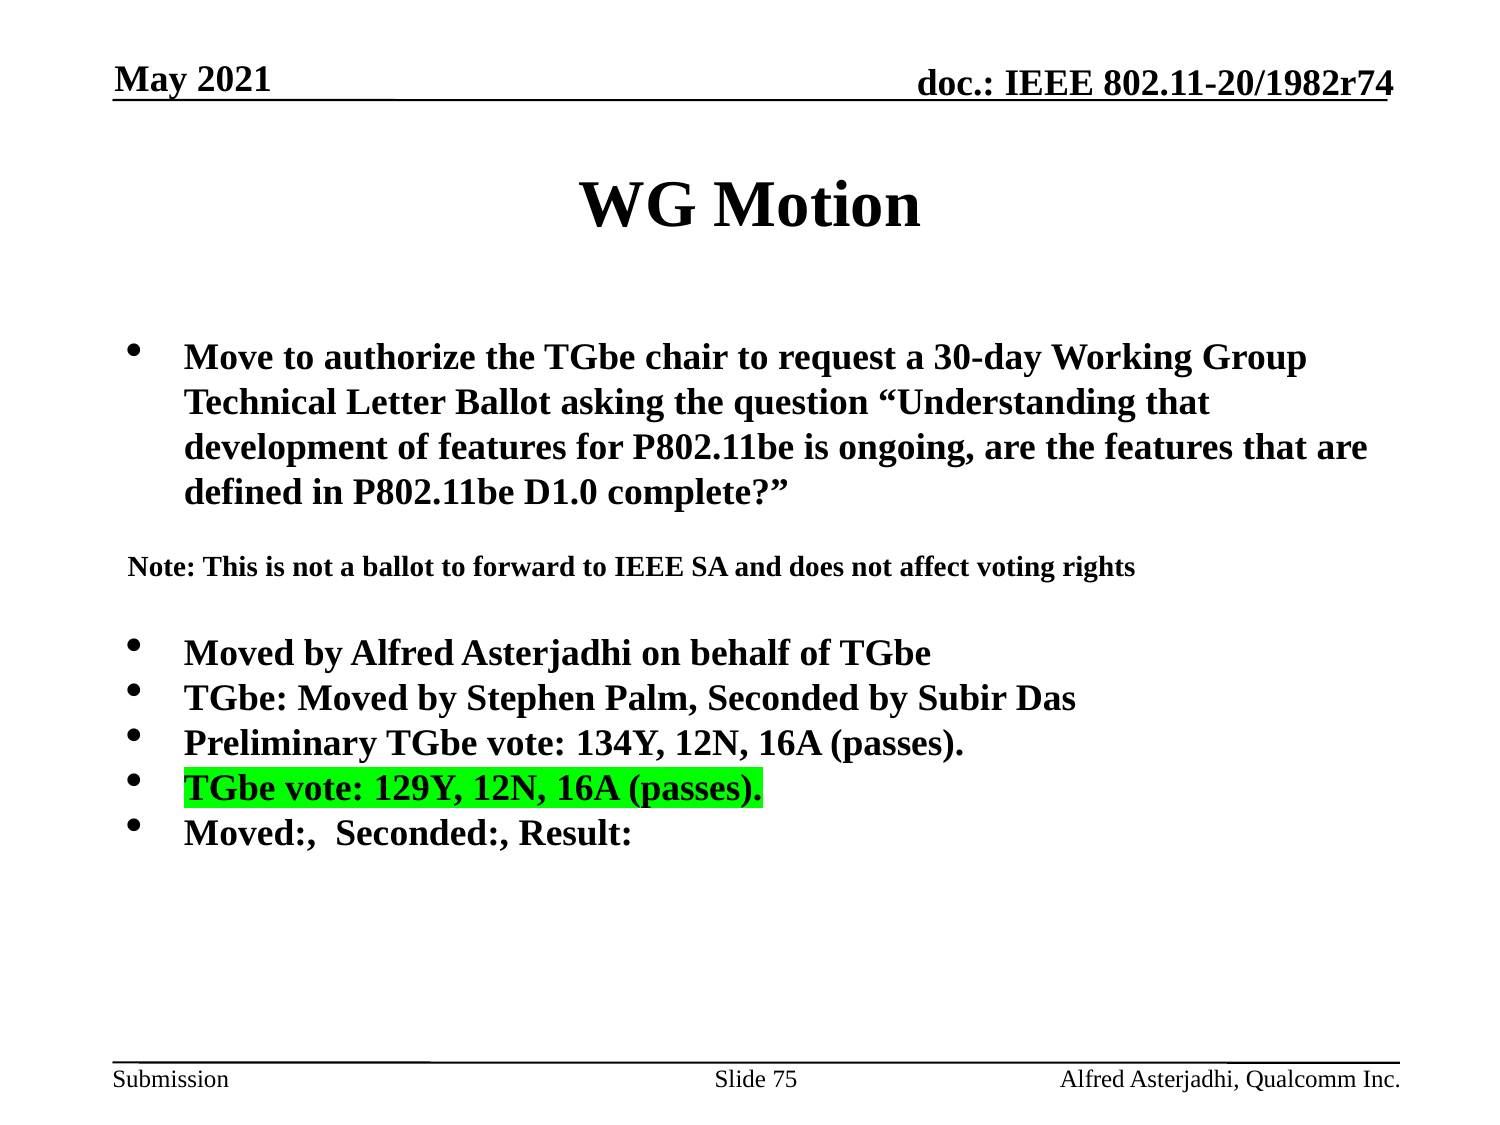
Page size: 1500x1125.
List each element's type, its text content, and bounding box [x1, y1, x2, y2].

title WG Motion [112, 112, 1388, 288]
footer Alfred Asterjadhi, Qualcomm Inc. [878, 1061, 1402, 1093]
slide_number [114, 54, 423, 100]
list Move to authorize the TGbe chair to request a 30-day Working Group Technical Letter Ballot asking the question “Understanding that development of features for P802.11be is ongoing, are the features that are defined in P802.11be D1.0 complete?” Note: This is not a ballot to forward to IEEE SA and does not affect voting rights Moved by Alfred Asterjadhi on behalf of TGbe TGbe: Moved by Stephen Palm, Seconded by Subir Das Preliminary TGbe vote: 134Y, 12N, 16A (passes). TGbe vote: 129Y, 12N, 16A (passes). Moved:, Seconded:, Result: [112, 324, 1388, 1000]
slide_number Slide 75 [712, 1061, 800, 1123]
